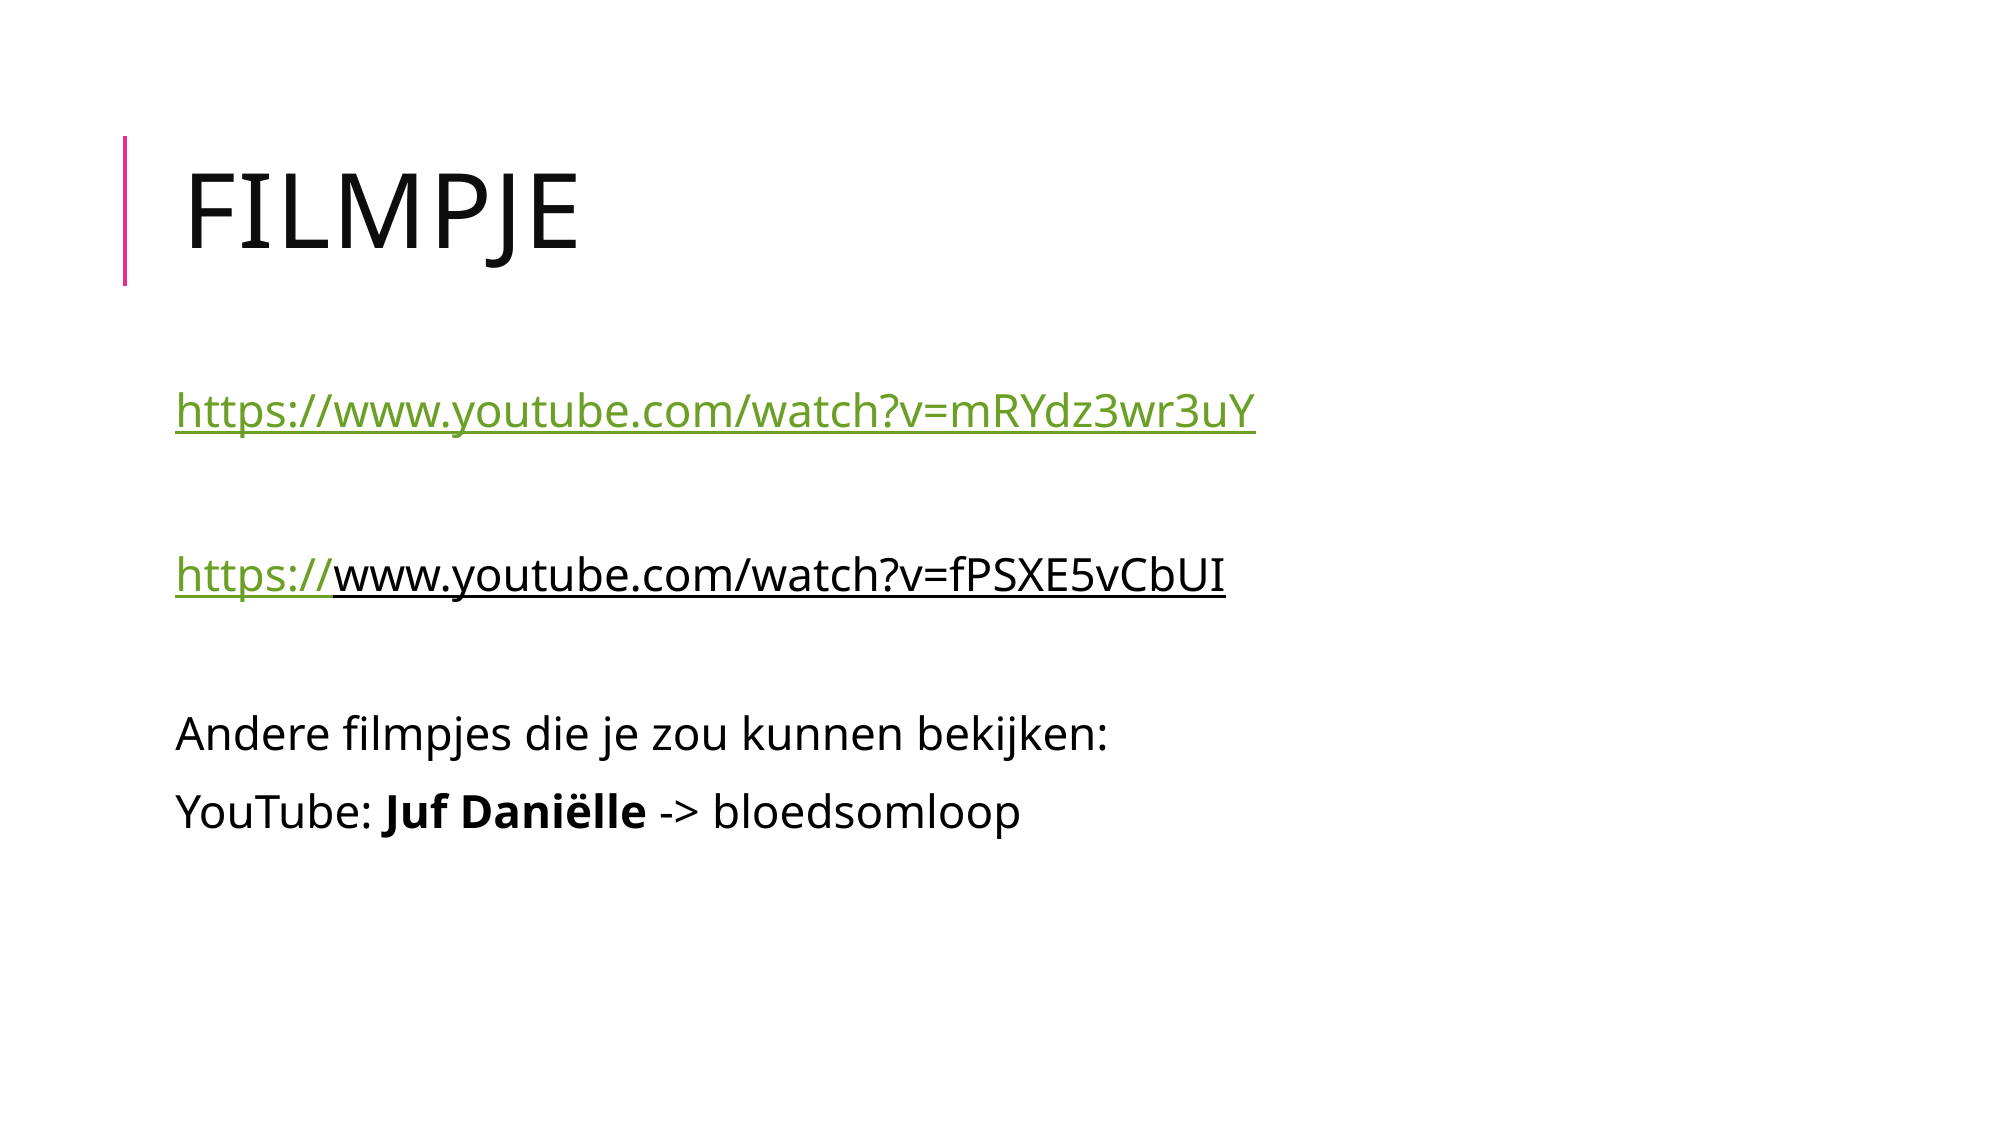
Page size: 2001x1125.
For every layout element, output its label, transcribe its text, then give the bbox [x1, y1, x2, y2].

list https://www.youtube.com/watch?v=mRYdz3wr3uY https://www.youtube.com/watch?v=fPSXE5vCbUI Andere filmpjes die je zou kunnen bekijken: YouTube: Juf Daniëlle -> bloedsomloop [168, 375, 1763, 1035]
title Filmpje [168, 96, 1763, 342]
